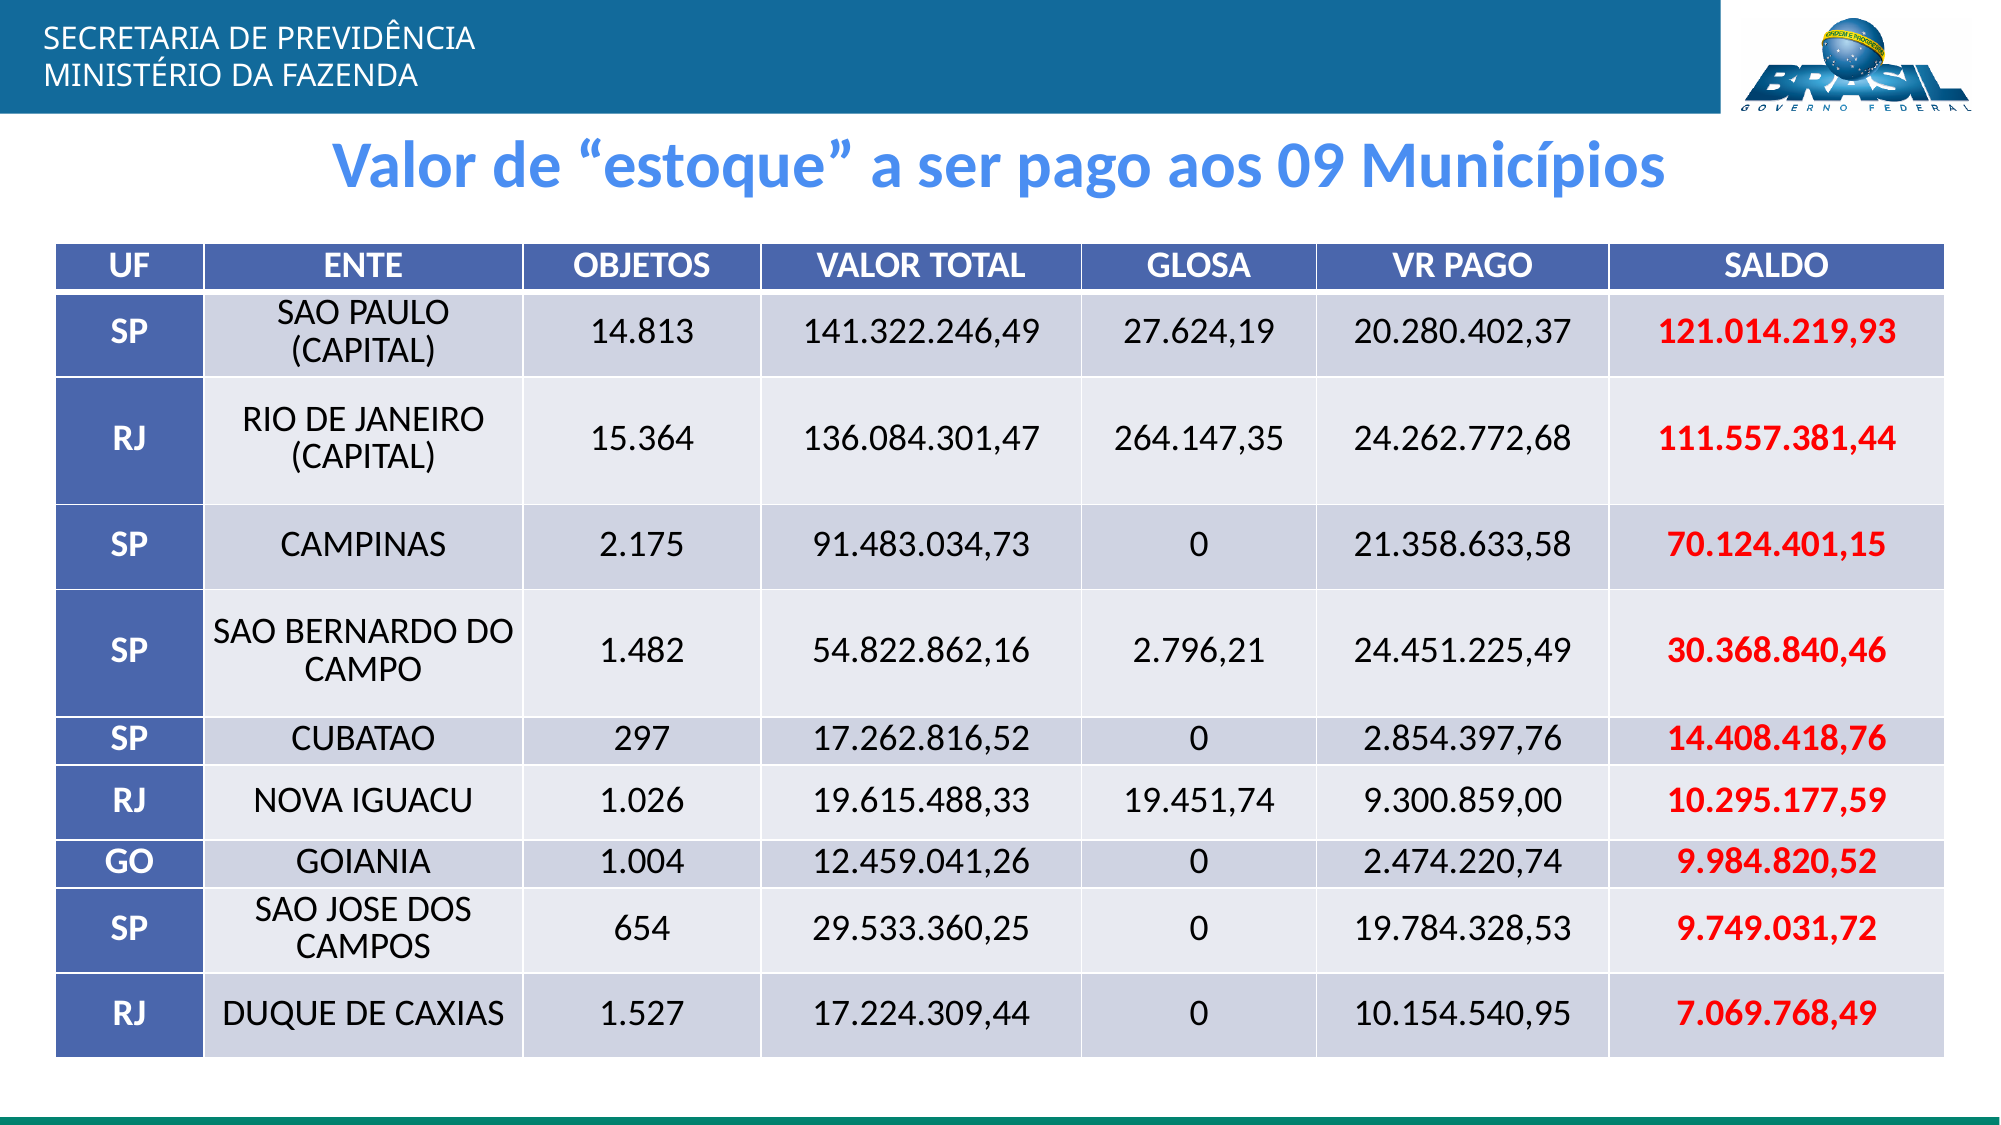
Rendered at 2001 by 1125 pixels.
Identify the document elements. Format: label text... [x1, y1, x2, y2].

table_header OBJETOS [524, 244, 760, 289]
table_cell RJ [56, 974, 203, 1057]
table_cell 19.451,74 [1082, 766, 1316, 839]
table_cell 654 [524, 889, 760, 972]
table_cell 20.280.402,37 [1317, 295, 1608, 376]
table_header SALDO [1610, 244, 1944, 289]
table_cell 9.300.859,00 [1317, 766, 1608, 839]
table_cell SAO PAULO (CAPITAL) [205, 295, 522, 376]
table_cell 70.124.401,15 [1610, 505, 1944, 589]
table_cell 30.368.840,46 [1610, 590, 1944, 716]
table_cell SP [56, 718, 203, 764]
table_header VR PAGO [1317, 244, 1608, 289]
table_cell 17.262.816,52 [762, 718, 1081, 764]
table_cell SP [56, 295, 203, 376]
table_cell 14.408.418,76 [1610, 718, 1944, 764]
table_cell 29.533.360,25 [762, 889, 1081, 972]
table_header GLOSA [1082, 244, 1316, 289]
table_cell 27.624,19 [1082, 295, 1316, 376]
table_cell SP [56, 505, 203, 589]
table_cell 1.482 [524, 590, 760, 716]
table_cell 91.483.034,73 [762, 505, 1081, 589]
table_cell 0 [1082, 718, 1316, 764]
table_cell 111.557.381,44 [1610, 378, 1944, 504]
table_cell 10.295.177,59 [1610, 766, 1944, 839]
table_cell CUBATAO [205, 718, 522, 764]
table_cell 24.262.772,68 [1317, 378, 1608, 504]
table_cell 141.322.246,49 [762, 295, 1081, 376]
table_cell 121.014.219,93 [1610, 295, 1944, 376]
table_cell 10.154.540,95 [1317, 974, 1608, 1057]
table_cell 1.026 [524, 766, 760, 839]
table_header ENTE [205, 244, 522, 289]
table_header UF [56, 244, 203, 289]
table_cell 0 [1082, 889, 1316, 972]
table_cell 21.358.633,58 [1317, 505, 1608, 589]
table_cell RIO DE JANEIRO (CAPITAL) [205, 378, 522, 504]
table_cell 2.175 [524, 505, 760, 589]
table_cell 15.364 [524, 378, 760, 504]
table_cell RJ [56, 766, 203, 839]
table_cell 12.459.041,26 [762, 841, 1081, 887]
table_cell 0 [1082, 505, 1316, 589]
table_cell RJ [56, 378, 203, 504]
table_cell 9.749.031,72 [1610, 889, 1944, 972]
text_box Valor de “estoque” a ser pago aos 09 Municípios [99, 113, 1900, 243]
table_cell 54.822.862,16 [762, 590, 1081, 716]
table_cell SP [56, 590, 203, 716]
table_cell SP [56, 889, 203, 972]
table_cell 7.069.768,49 [1610, 974, 1944, 1057]
table_cell 9.984.820,52 [1610, 841, 1944, 887]
table_cell DUQUE DE CAXIAS [205, 974, 522, 1057]
table_header VALOR TOTAL [762, 244, 1081, 289]
table_cell GO [56, 841, 203, 887]
table_cell 24.451.225,49 [1317, 590, 1608, 716]
table_cell 19.615.488,33 [762, 766, 1081, 839]
table_cell 1.527 [524, 974, 760, 1057]
table_cell 1.004 [524, 841, 760, 887]
table_cell NOVA IGUACU [205, 766, 522, 839]
table_cell 14.813 [524, 295, 760, 376]
table_cell 19.784.328,53 [1317, 889, 1608, 972]
table_cell 2.854.397,76 [1317, 718, 1608, 764]
table_cell 2.474.220,74 [1317, 841, 1608, 887]
table_cell 0 [1082, 974, 1316, 1057]
table_cell 136.084.301,47 [762, 378, 1081, 504]
table_cell 297 [524, 718, 760, 764]
picture [0, 1117, 2000, 1125]
table_cell SAO JOSE DOS CAMPOS [205, 889, 522, 972]
picture [1741, 18, 1972, 111]
table_cell 0 [1082, 841, 1316, 887]
table_cell 2.796,21 [1082, 590, 1316, 716]
table_cell 264.147,35 [1082, 378, 1316, 504]
table_cell SAO BERNARDO DO CAMPO [205, 590, 522, 716]
table_cell GOIANIA [205, 841, 522, 887]
table_cell CAMPINAS [205, 505, 522, 589]
table_cell 17.224.309,44 [762, 974, 1081, 1057]
